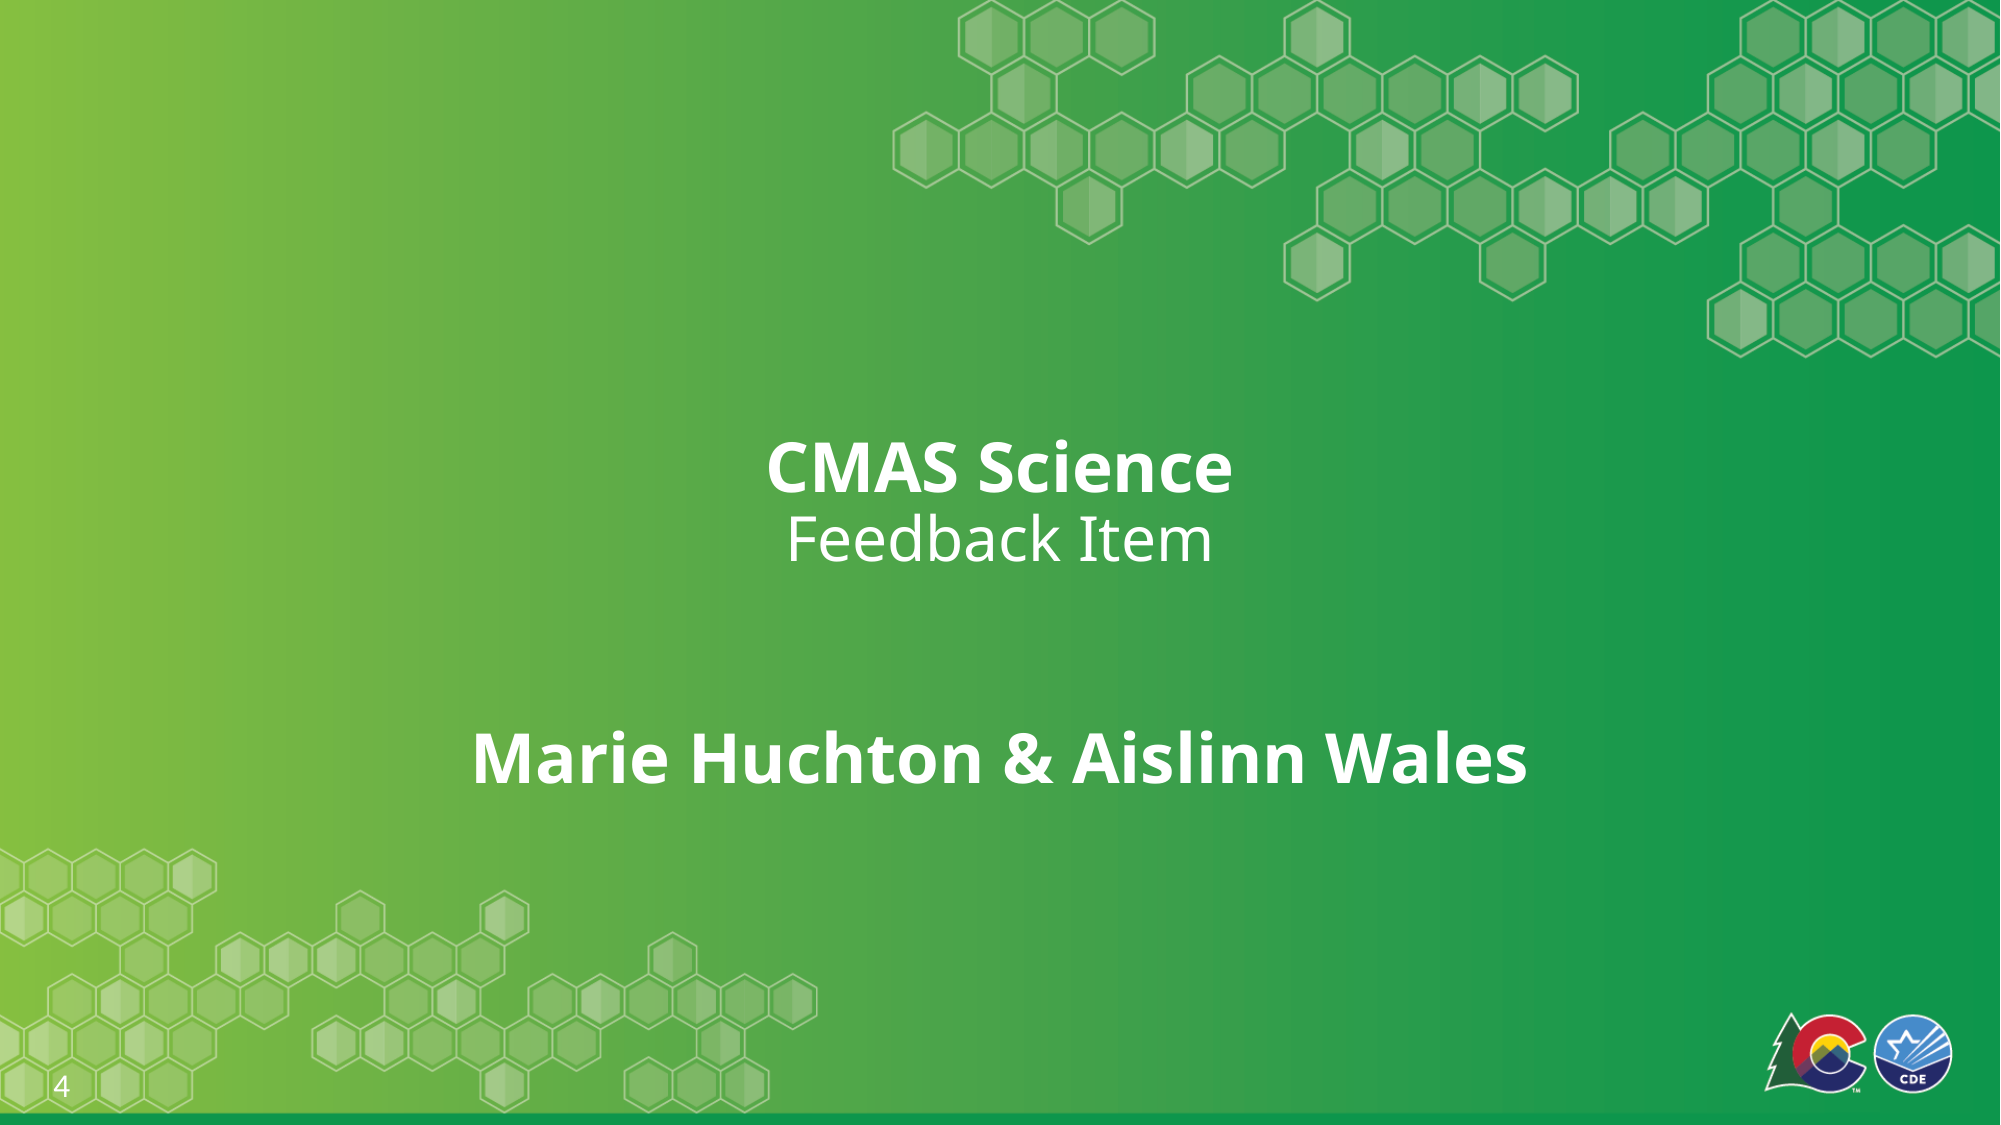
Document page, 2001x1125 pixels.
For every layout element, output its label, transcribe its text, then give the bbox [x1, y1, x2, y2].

title CMAS Science Feedback Item Marie Huchton & Aislinn Wales [0, 425, 2000, 810]
picture [0, 0, 2000, 425]
picture [0, 810, 2000, 1125]
slide_number 4 [38, 1054, 489, 1115]
